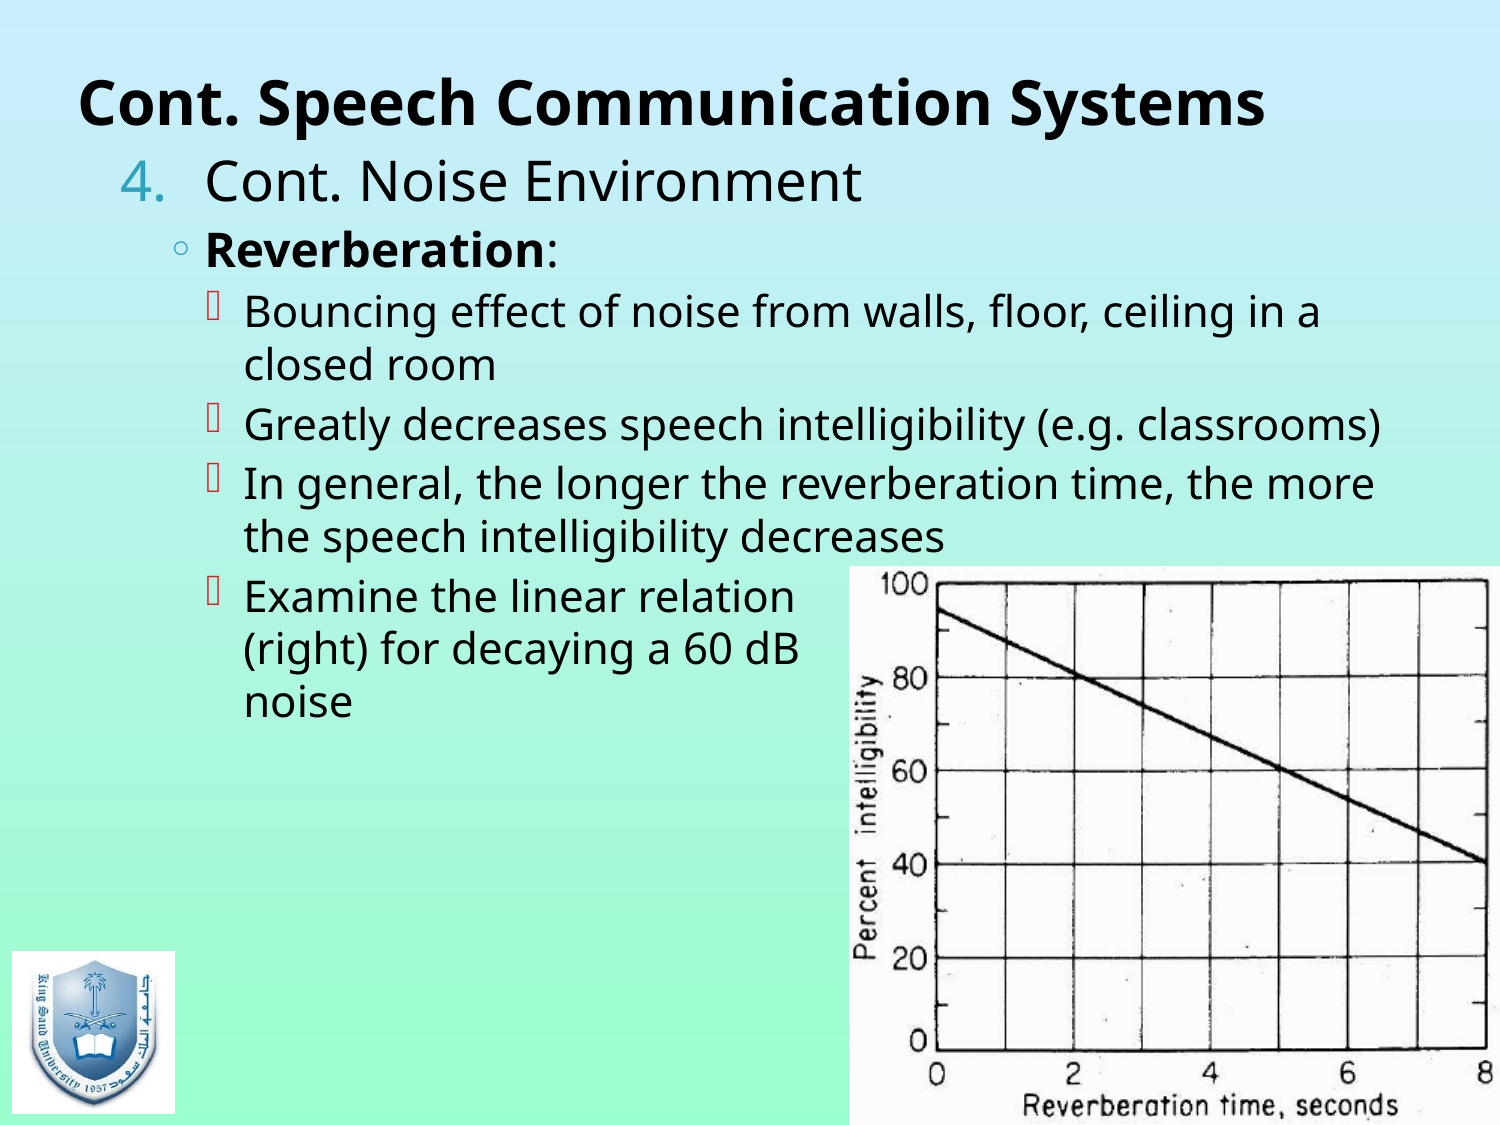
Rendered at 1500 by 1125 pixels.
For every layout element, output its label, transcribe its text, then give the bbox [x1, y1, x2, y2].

title Cont. Speech Communication Systems [62, 50, 1500, 150]
picture [12, 951, 175, 1114]
picture [849, 566, 1500, 1125]
list Cont. Noise Environment Reverberation: Bouncing effect of noise from walls, floor, ceiling in a closed room Greatly decreases speech intelligibility (e.g. classrooms) In general, the longer the reverberation time, the more the speech intelligibility decreases Examine the linear relation (right) for decaying a 60 dB noise [87, 137, 1463, 1113]
